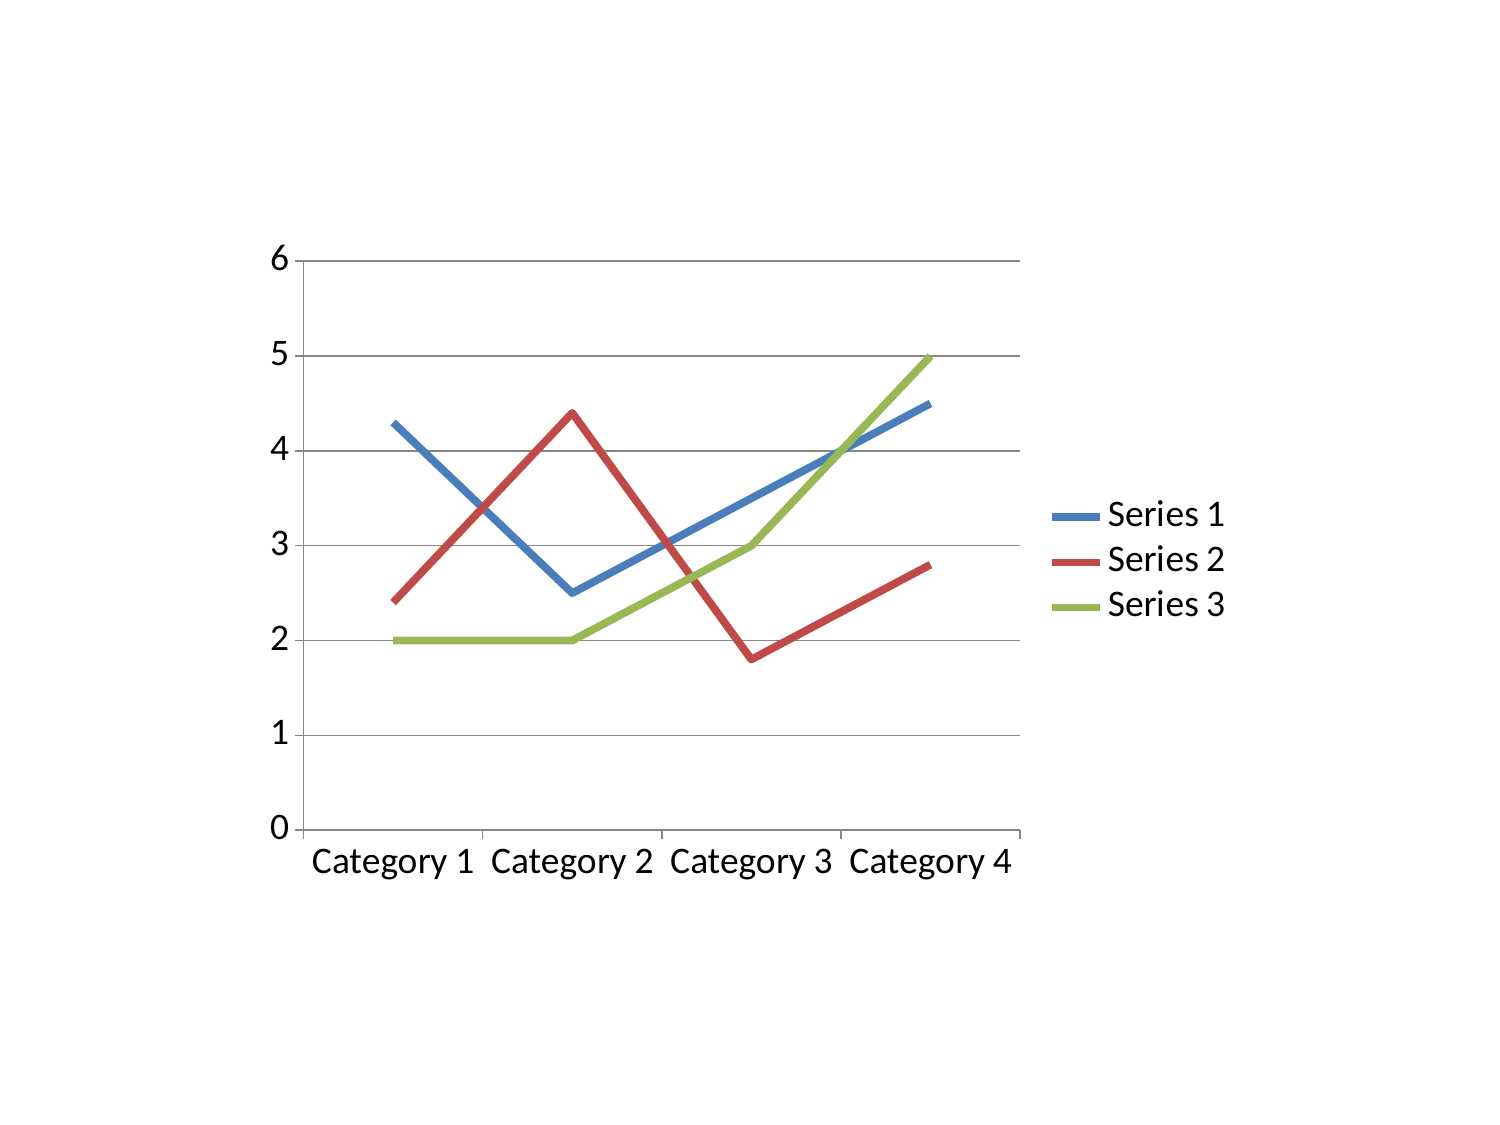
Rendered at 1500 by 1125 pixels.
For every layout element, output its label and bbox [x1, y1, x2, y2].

chart [249, 228, 1251, 897]
